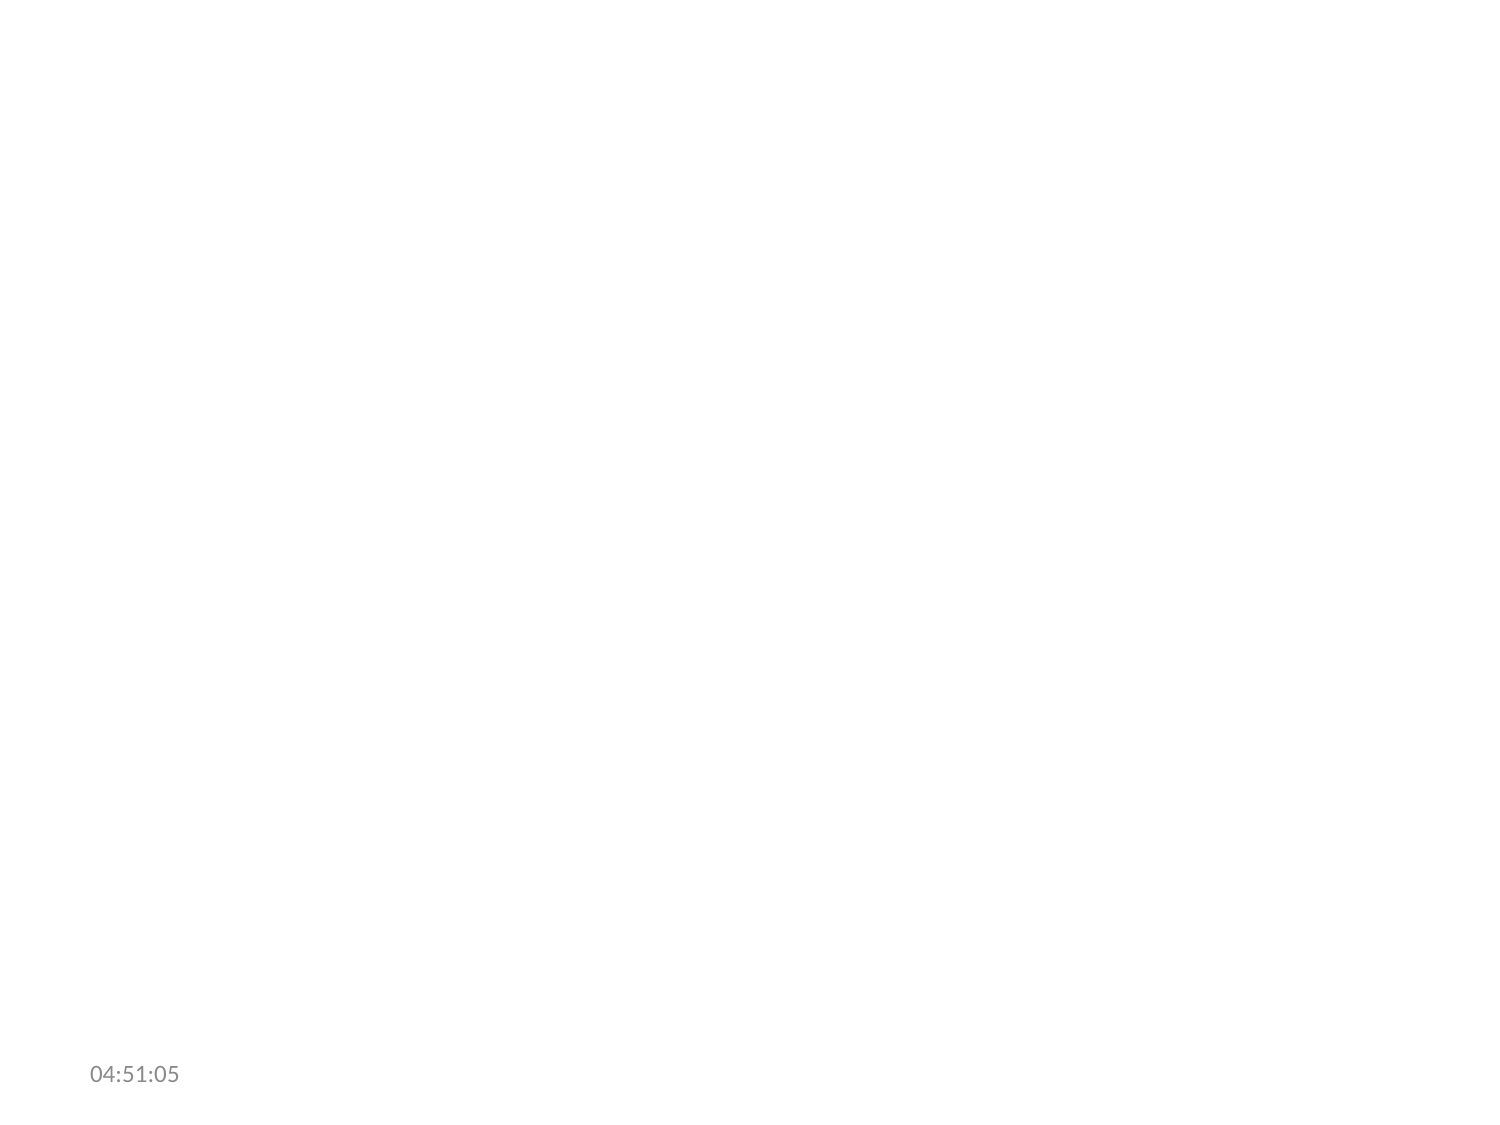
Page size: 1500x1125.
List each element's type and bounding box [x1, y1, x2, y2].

slide_number [75, 1042, 425, 1103]
